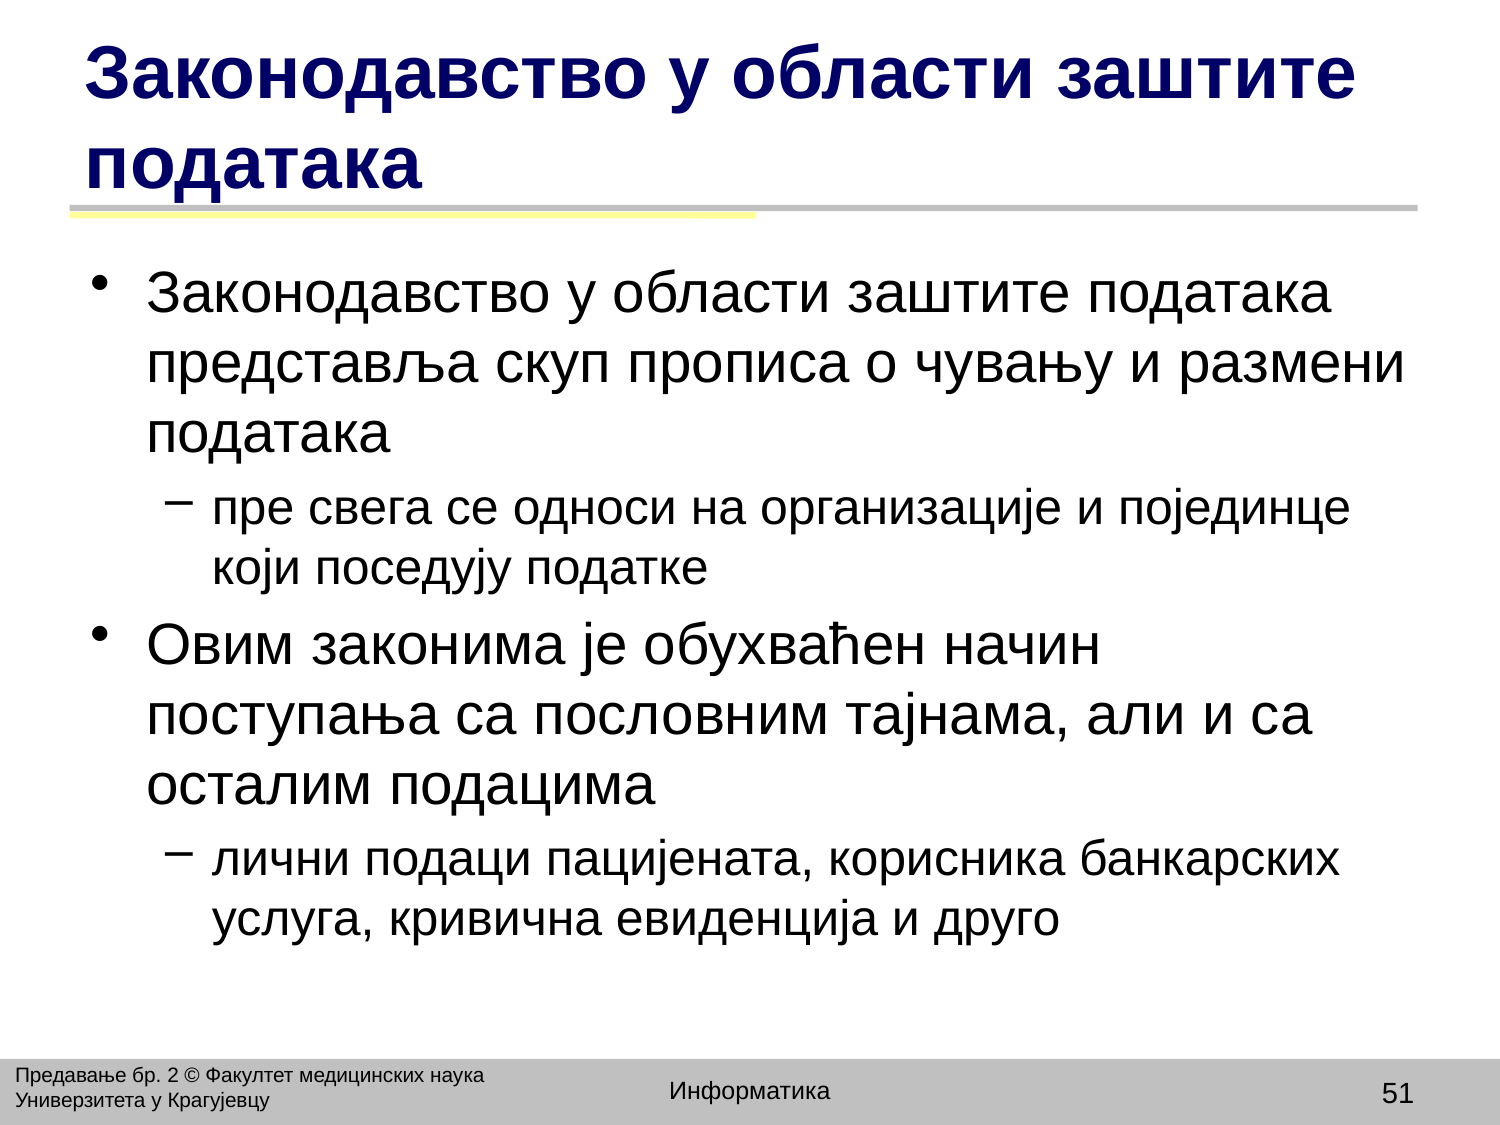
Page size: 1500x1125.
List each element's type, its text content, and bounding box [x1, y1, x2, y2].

list Законодавство у области заштите података представља скуп прописа о чувању и размени података пре свега се односи на организације и појединце који поседују податке Овим законима је обухваћен начин поступања са пословним тајнама, али и са осталим подацима лични подаци пацијената, корисника банкарских услуга, кривична евиденција и друго [74, 246, 1426, 1023]
slide_number 51 [1079, 1066, 1430, 1125]
slide_number Предавање бр. 2 © Факултет медицинских наука Универзитета у Крагујевцу [0, 1053, 607, 1108]
title Законодавство у области заштите података [69, 19, 1426, 208]
footer Информатика [512, 1066, 988, 1125]
